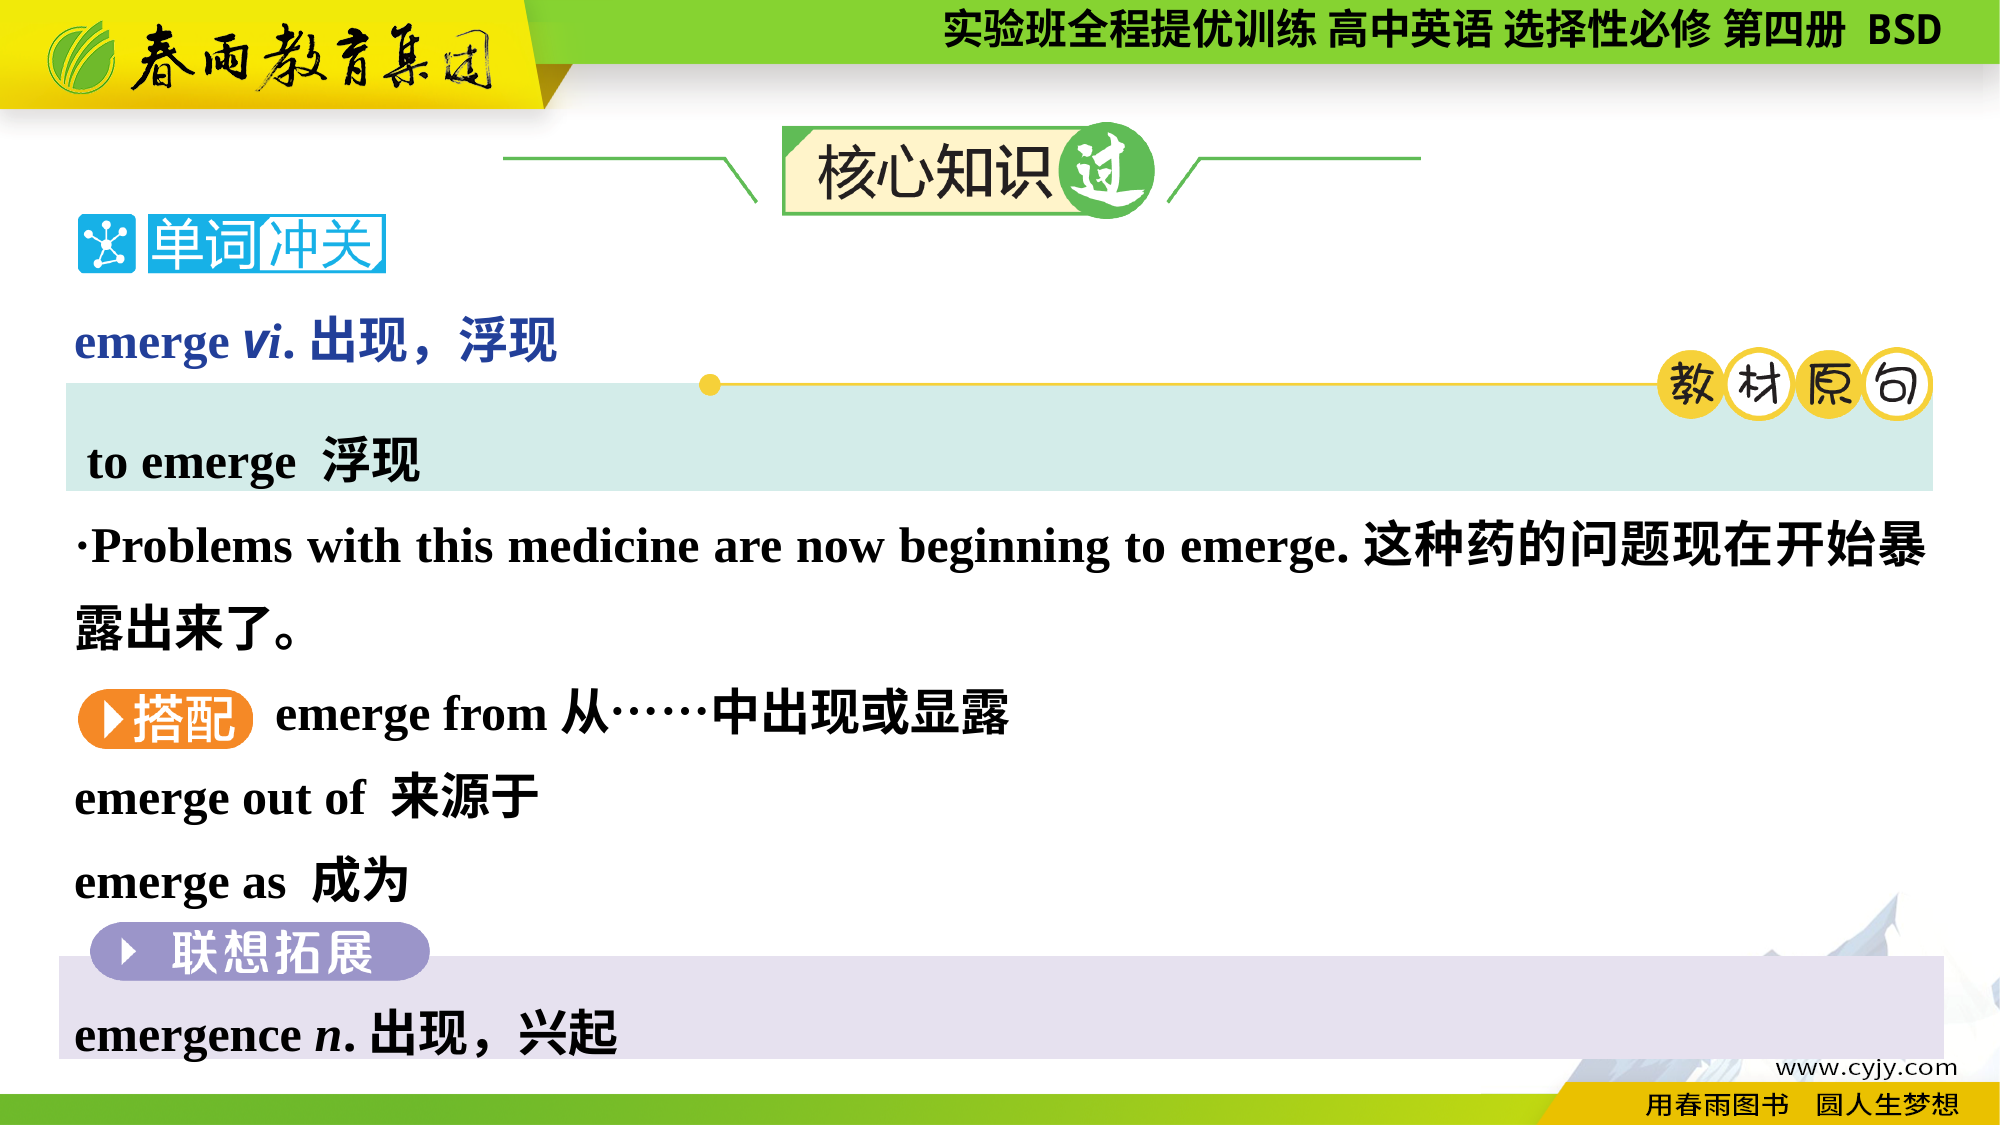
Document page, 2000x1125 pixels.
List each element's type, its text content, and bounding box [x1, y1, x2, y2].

picture [0, 0, 2000, 1125]
list emerge vi.出现，浮现 to emerge 浮现 ·Problems with this medicine are now beginning to emerge.这种药的问题现在开始暴露出来了。 emerge from从……中出现或显露 emerge out of 来源于 emerge as 成为 [59, 276, 1944, 913]
